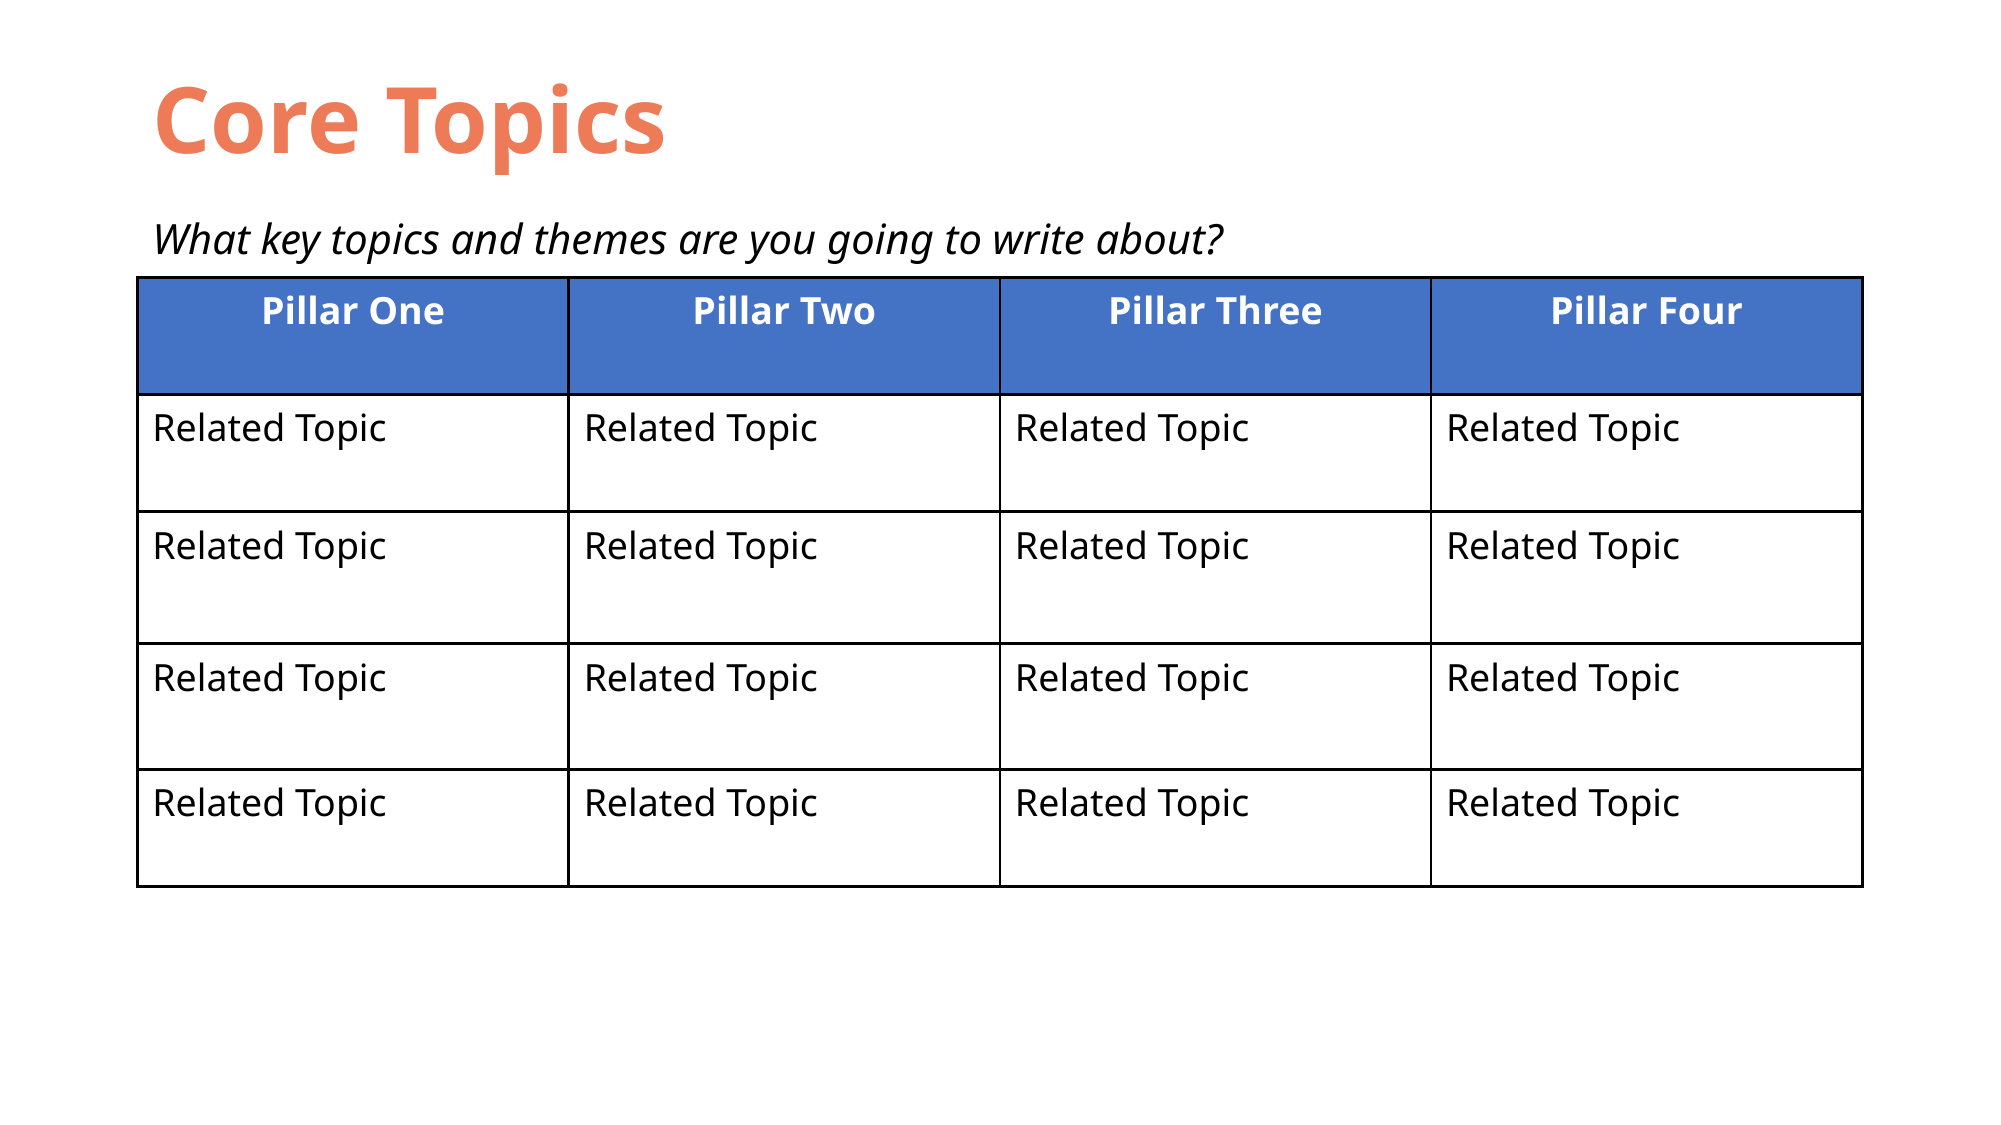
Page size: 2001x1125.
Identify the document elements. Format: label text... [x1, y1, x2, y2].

table_header Pillar One [139, 279, 567, 393]
table_cell Related Topic [570, 645, 999, 768]
table_cell Related Topic [1001, 645, 1430, 768]
table_header Pillar Two [570, 279, 999, 393]
table_cell Related Topic [139, 513, 567, 642]
table_cell Related Topic [1001, 396, 1430, 510]
table_cell Related Topic [1432, 513, 1861, 642]
table_cell Related Topic [570, 396, 999, 510]
table_cell Related Topic [1432, 645, 1861, 768]
table_cell Related Topic [139, 396, 567, 510]
table_cell Related Topic [1001, 771, 1430, 885]
table_cell Related Topic [1432, 396, 1861, 510]
table_header Pillar Four [1432, 279, 1861, 393]
title Core Topics What key topics and themes are you going to write about? [137, 59, 1863, 276]
table_cell Related Topic [1001, 513, 1430, 642]
table_cell Related Topic [139, 771, 567, 885]
table_cell Related Topic [570, 771, 999, 885]
table_cell Related Topic [139, 645, 567, 768]
table_cell Related Topic [570, 513, 999, 642]
table_header Pillar Three [1001, 279, 1430, 393]
table_cell Related Topic [1432, 771, 1861, 885]
